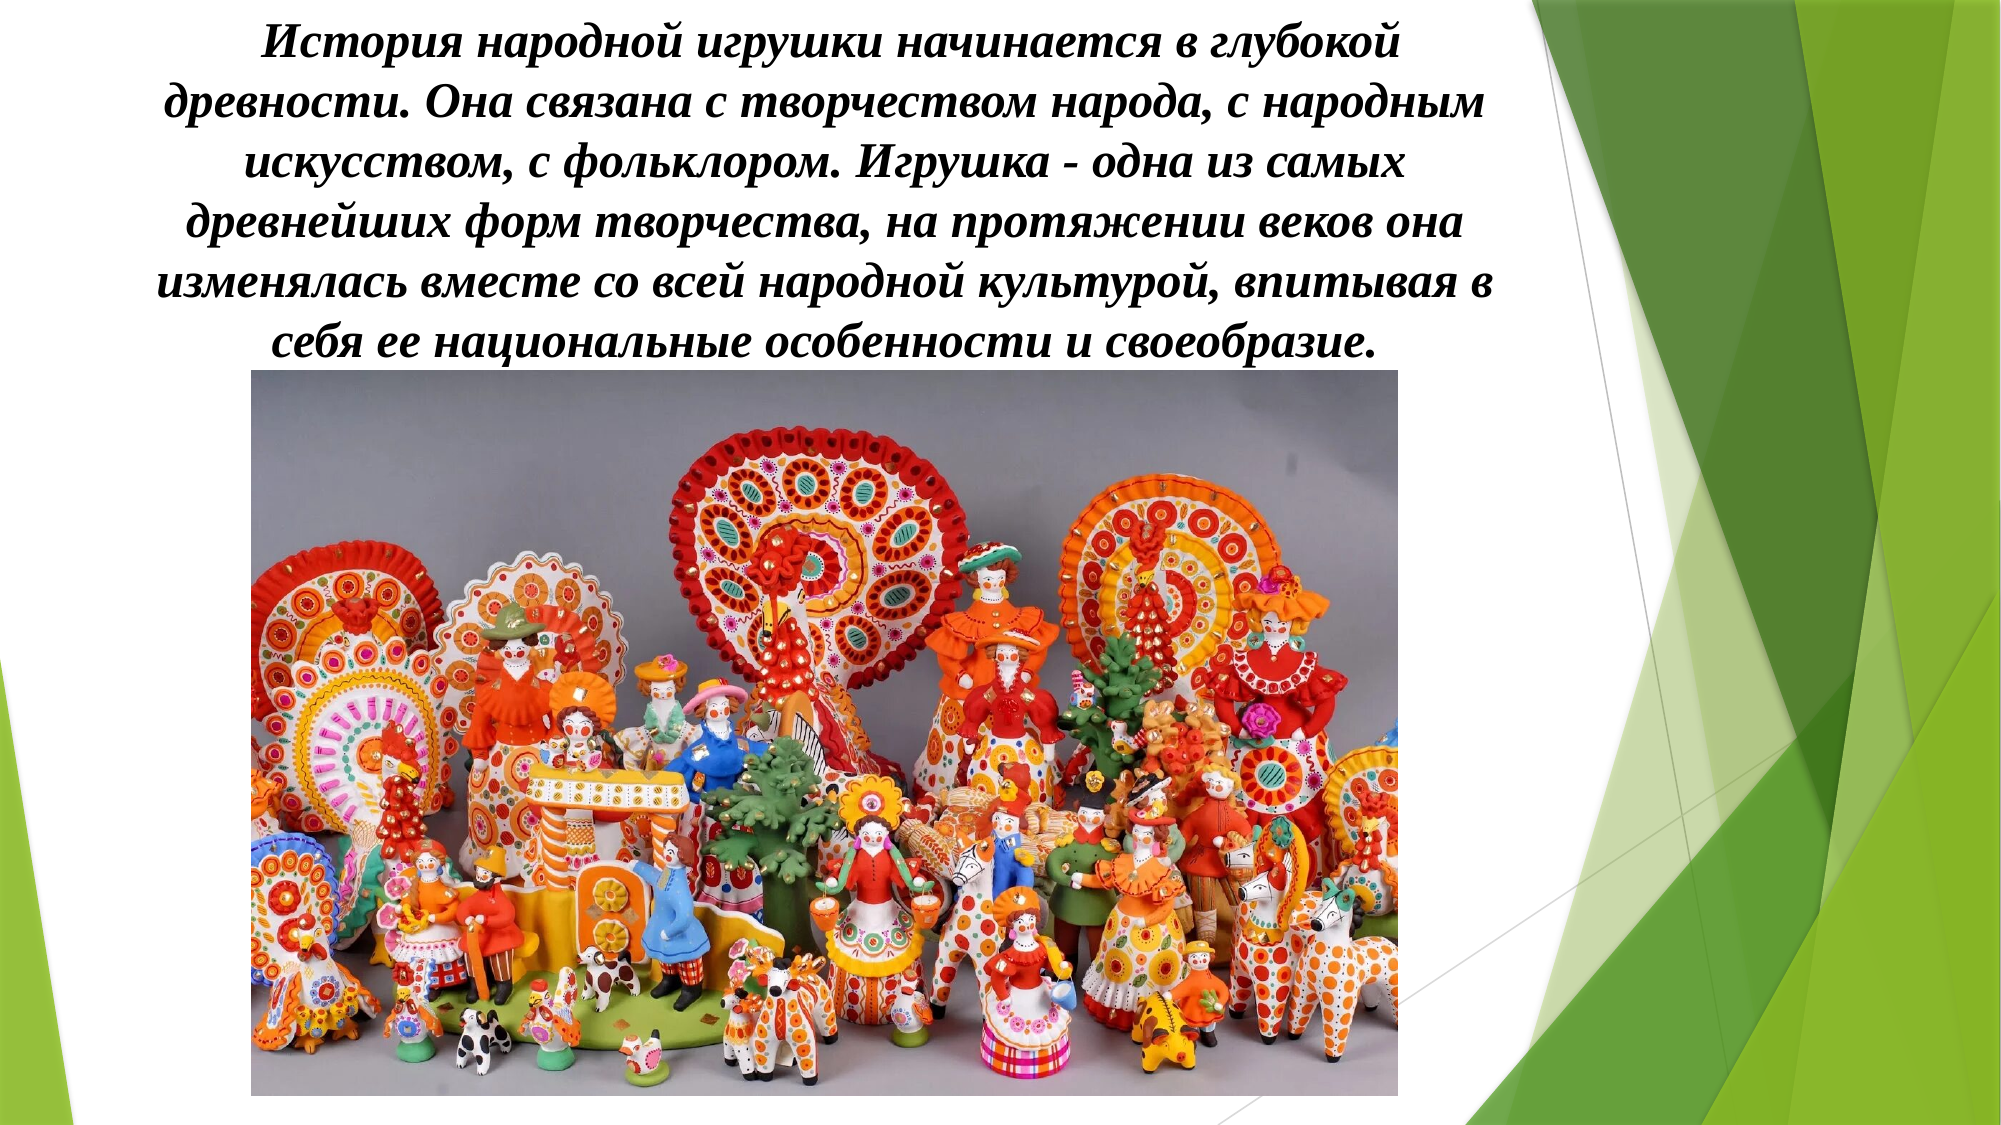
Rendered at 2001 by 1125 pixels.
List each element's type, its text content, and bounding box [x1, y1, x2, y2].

picture [250, 370, 1398, 1097]
title История народной игрушки начинается в глубокой древности. Она связана с творчеством народа, с народным искусством, с фольклором. Игрушка - одна из самых древнейших форм творчества, на протяжении веков она изменялась вместе со всей народной культурой, впитывая в себя ее национальные особенности и своеобразие. [119, 0, 1531, 217]
